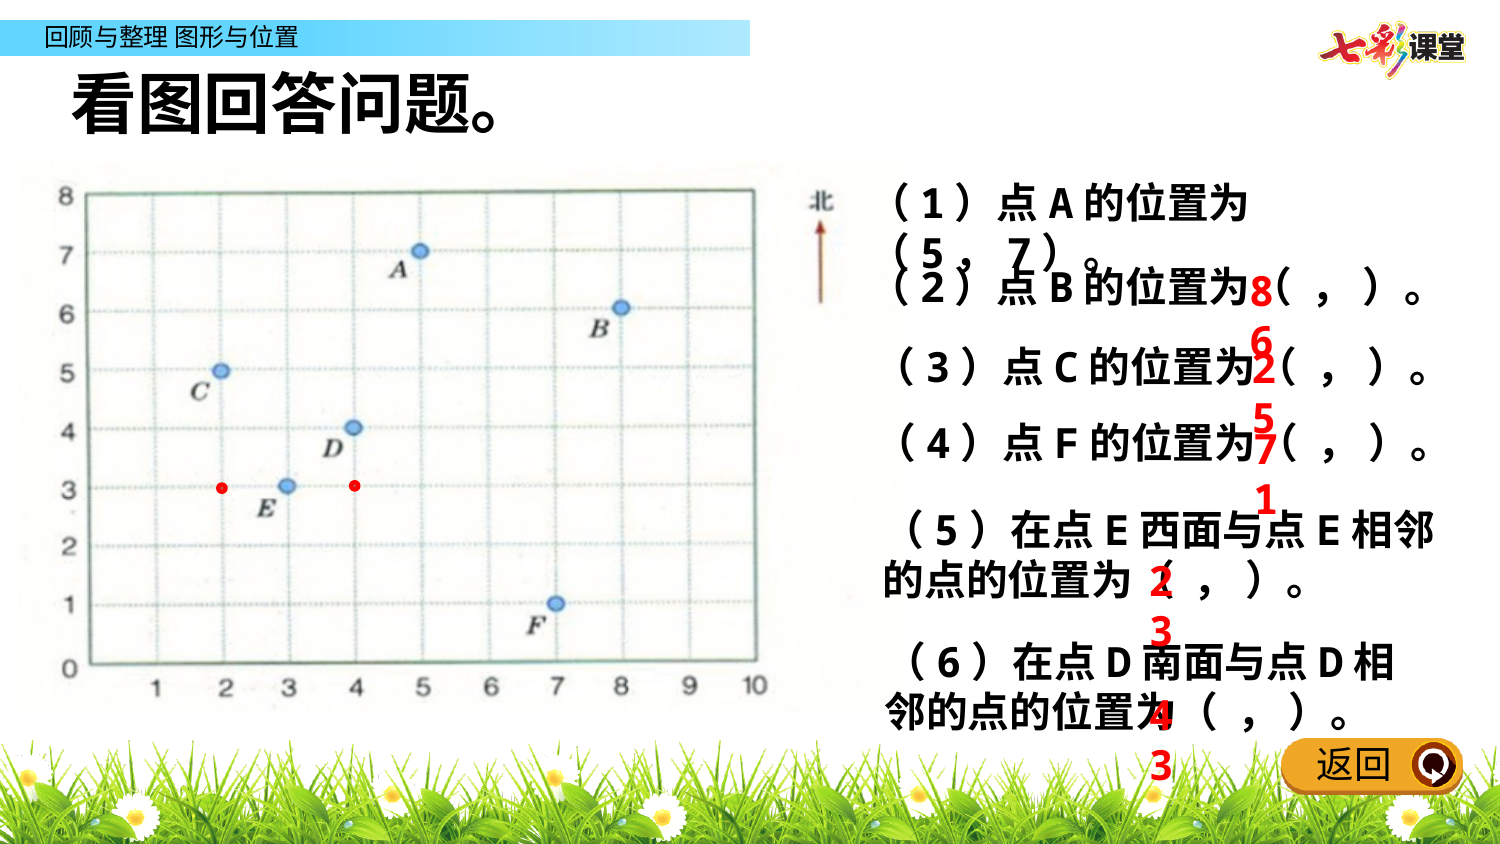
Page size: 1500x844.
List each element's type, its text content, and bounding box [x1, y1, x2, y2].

picture [17, 161, 904, 712]
text_box 7 1 [1238, 415, 1360, 530]
text_box 2 3 [1133, 547, 1255, 663]
text_box （5）在点E西面与点E相邻的点的位置为（ ， ）。 [909, 496, 1455, 612]
text_box （4）点F的位置为（ ， ）。 [909, 409, 1238, 475]
picture [1316, 20, 1468, 80]
text_box （2）点B的位置为（ ， ）。 [909, 253, 1455, 319]
text_box 4 3 [1133, 681, 1255, 797]
text_box （3）点C的位置为（ ， ）。 [1356, 333, 1460, 399]
picture [0, 740, 1500, 844]
text_box 8 6 [1234, 256, 1356, 372]
text_box （3）点C的位置为（ ， ）。 [909, 333, 1236, 399]
text_box （1）点A的位置为（5，7）。 [909, 169, 1438, 253]
text_box 2 5 [1236, 334, 1358, 450]
text_box （6）在点D南面与点D相邻的点的位置为（ ， ）。 [869, 627, 1438, 743]
text_box 看图回答问题。 [55, 54, 620, 149]
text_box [1281, 733, 1464, 795]
text_box （4）点F的位置为（ ， ）。 [1358, 409, 1460, 475]
